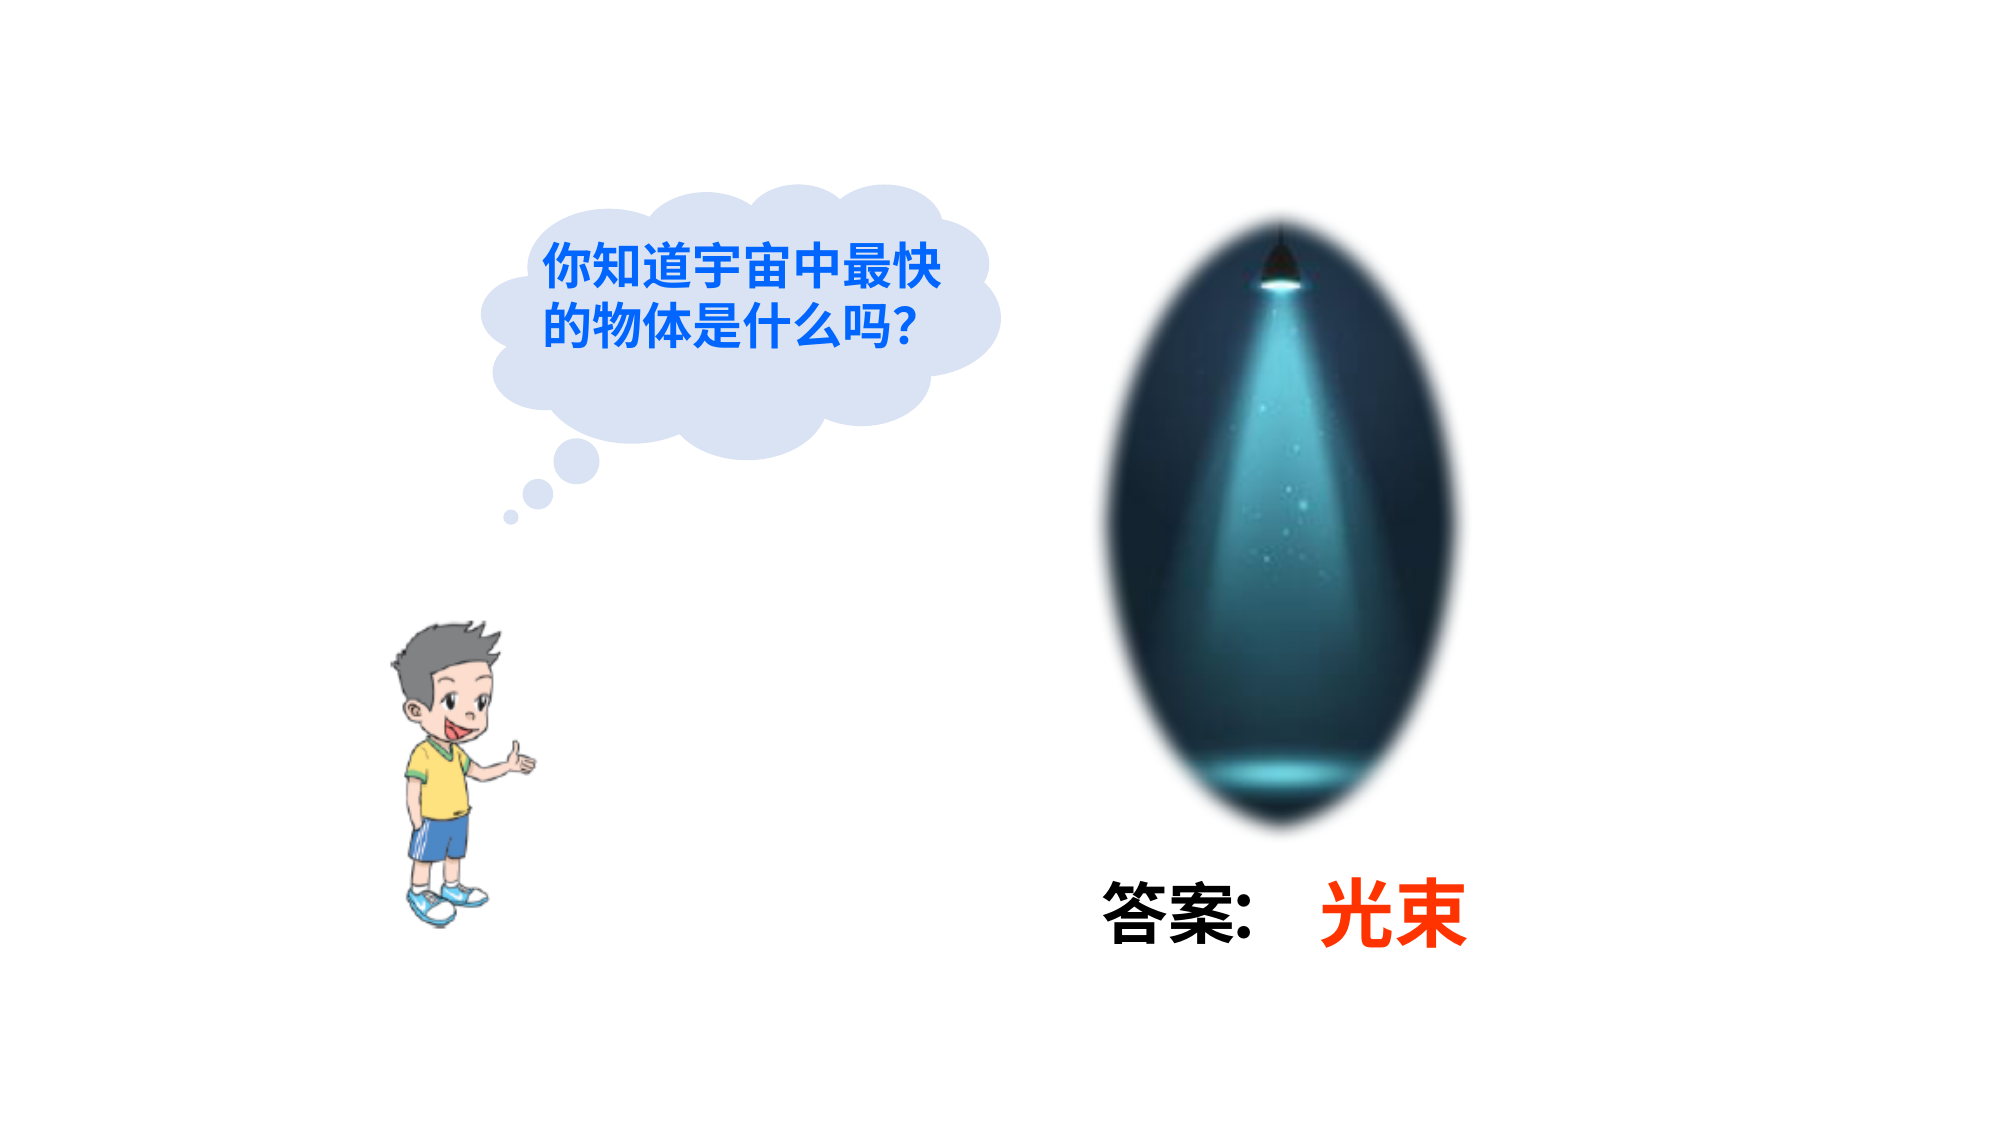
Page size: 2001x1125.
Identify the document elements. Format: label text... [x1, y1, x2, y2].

text_box 答 案： [1086, 864, 1305, 960]
picture [335, 569, 539, 962]
text_box 光束 [1305, 858, 1485, 964]
picture [1088, 202, 1473, 846]
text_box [481, 183, 1001, 460]
